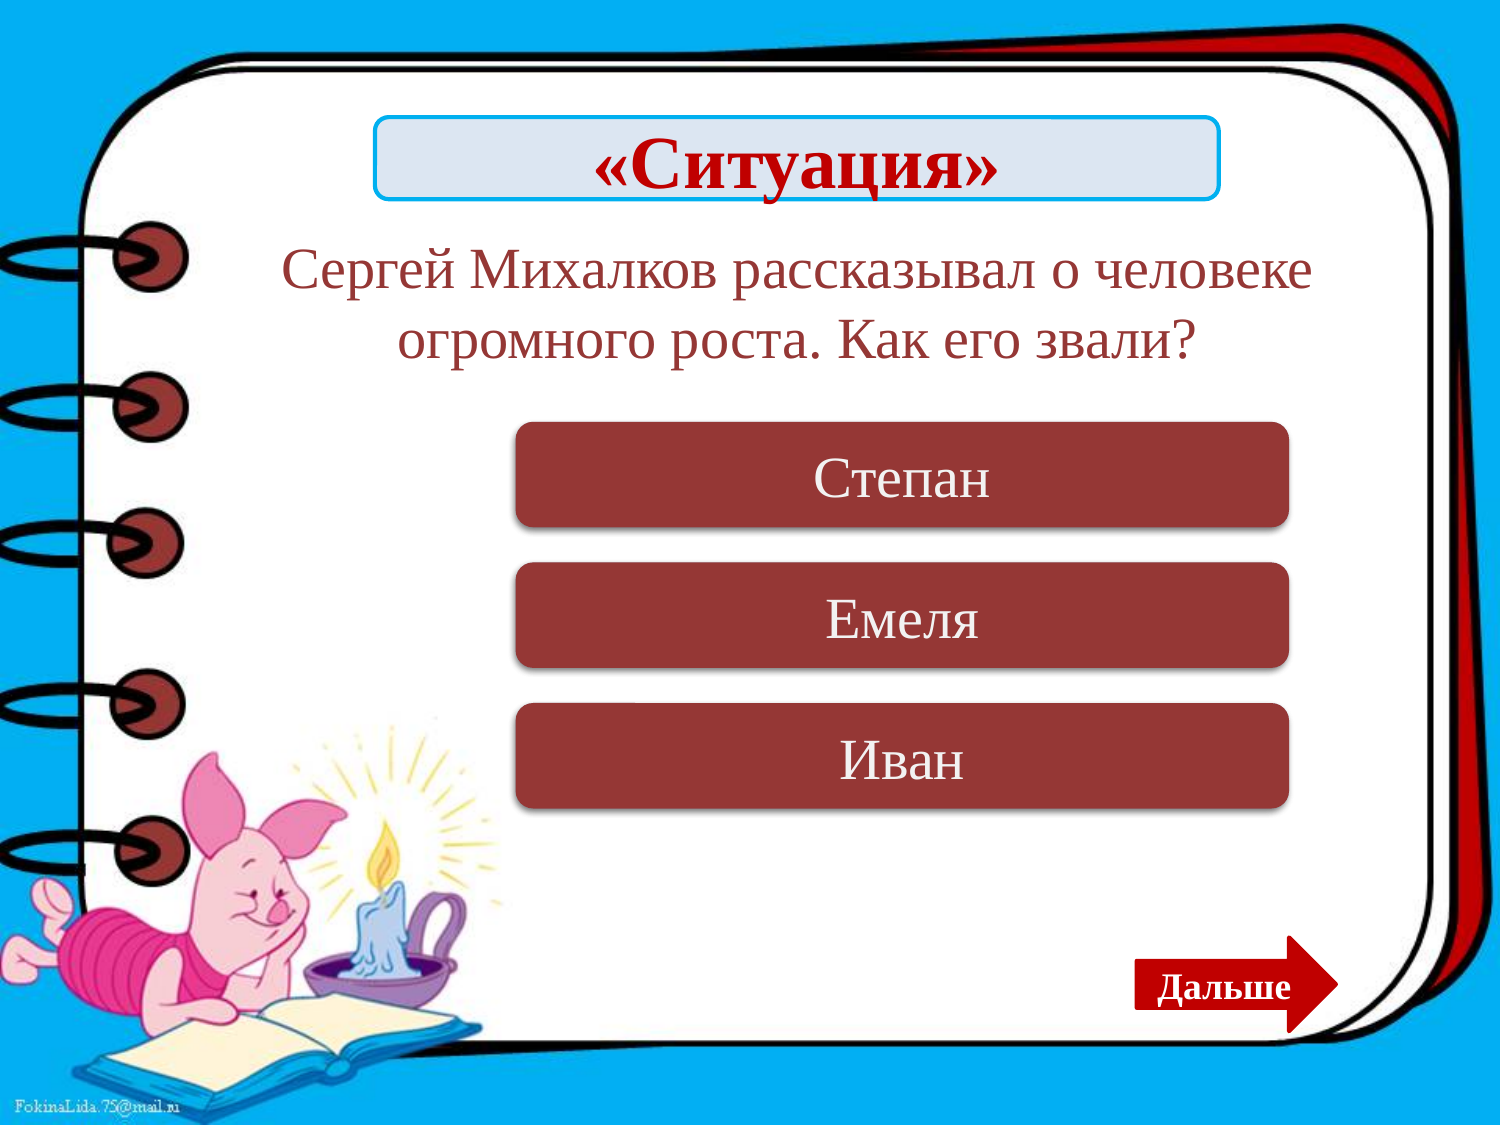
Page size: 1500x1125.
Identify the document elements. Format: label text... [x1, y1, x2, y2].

text_box [513, 700, 1292, 811]
text_box [513, 560, 1292, 671]
picture [0, 23, 1492, 1125]
text_box Сергей Михалков рассказывал о человеке огромного роста. Как его звали? [234, 222, 1361, 378]
text_box «Ситуация» [372, 115, 1221, 202]
text_box [513, 419, 1292, 530]
text_box Дальше [1134, 935, 1338, 1034]
